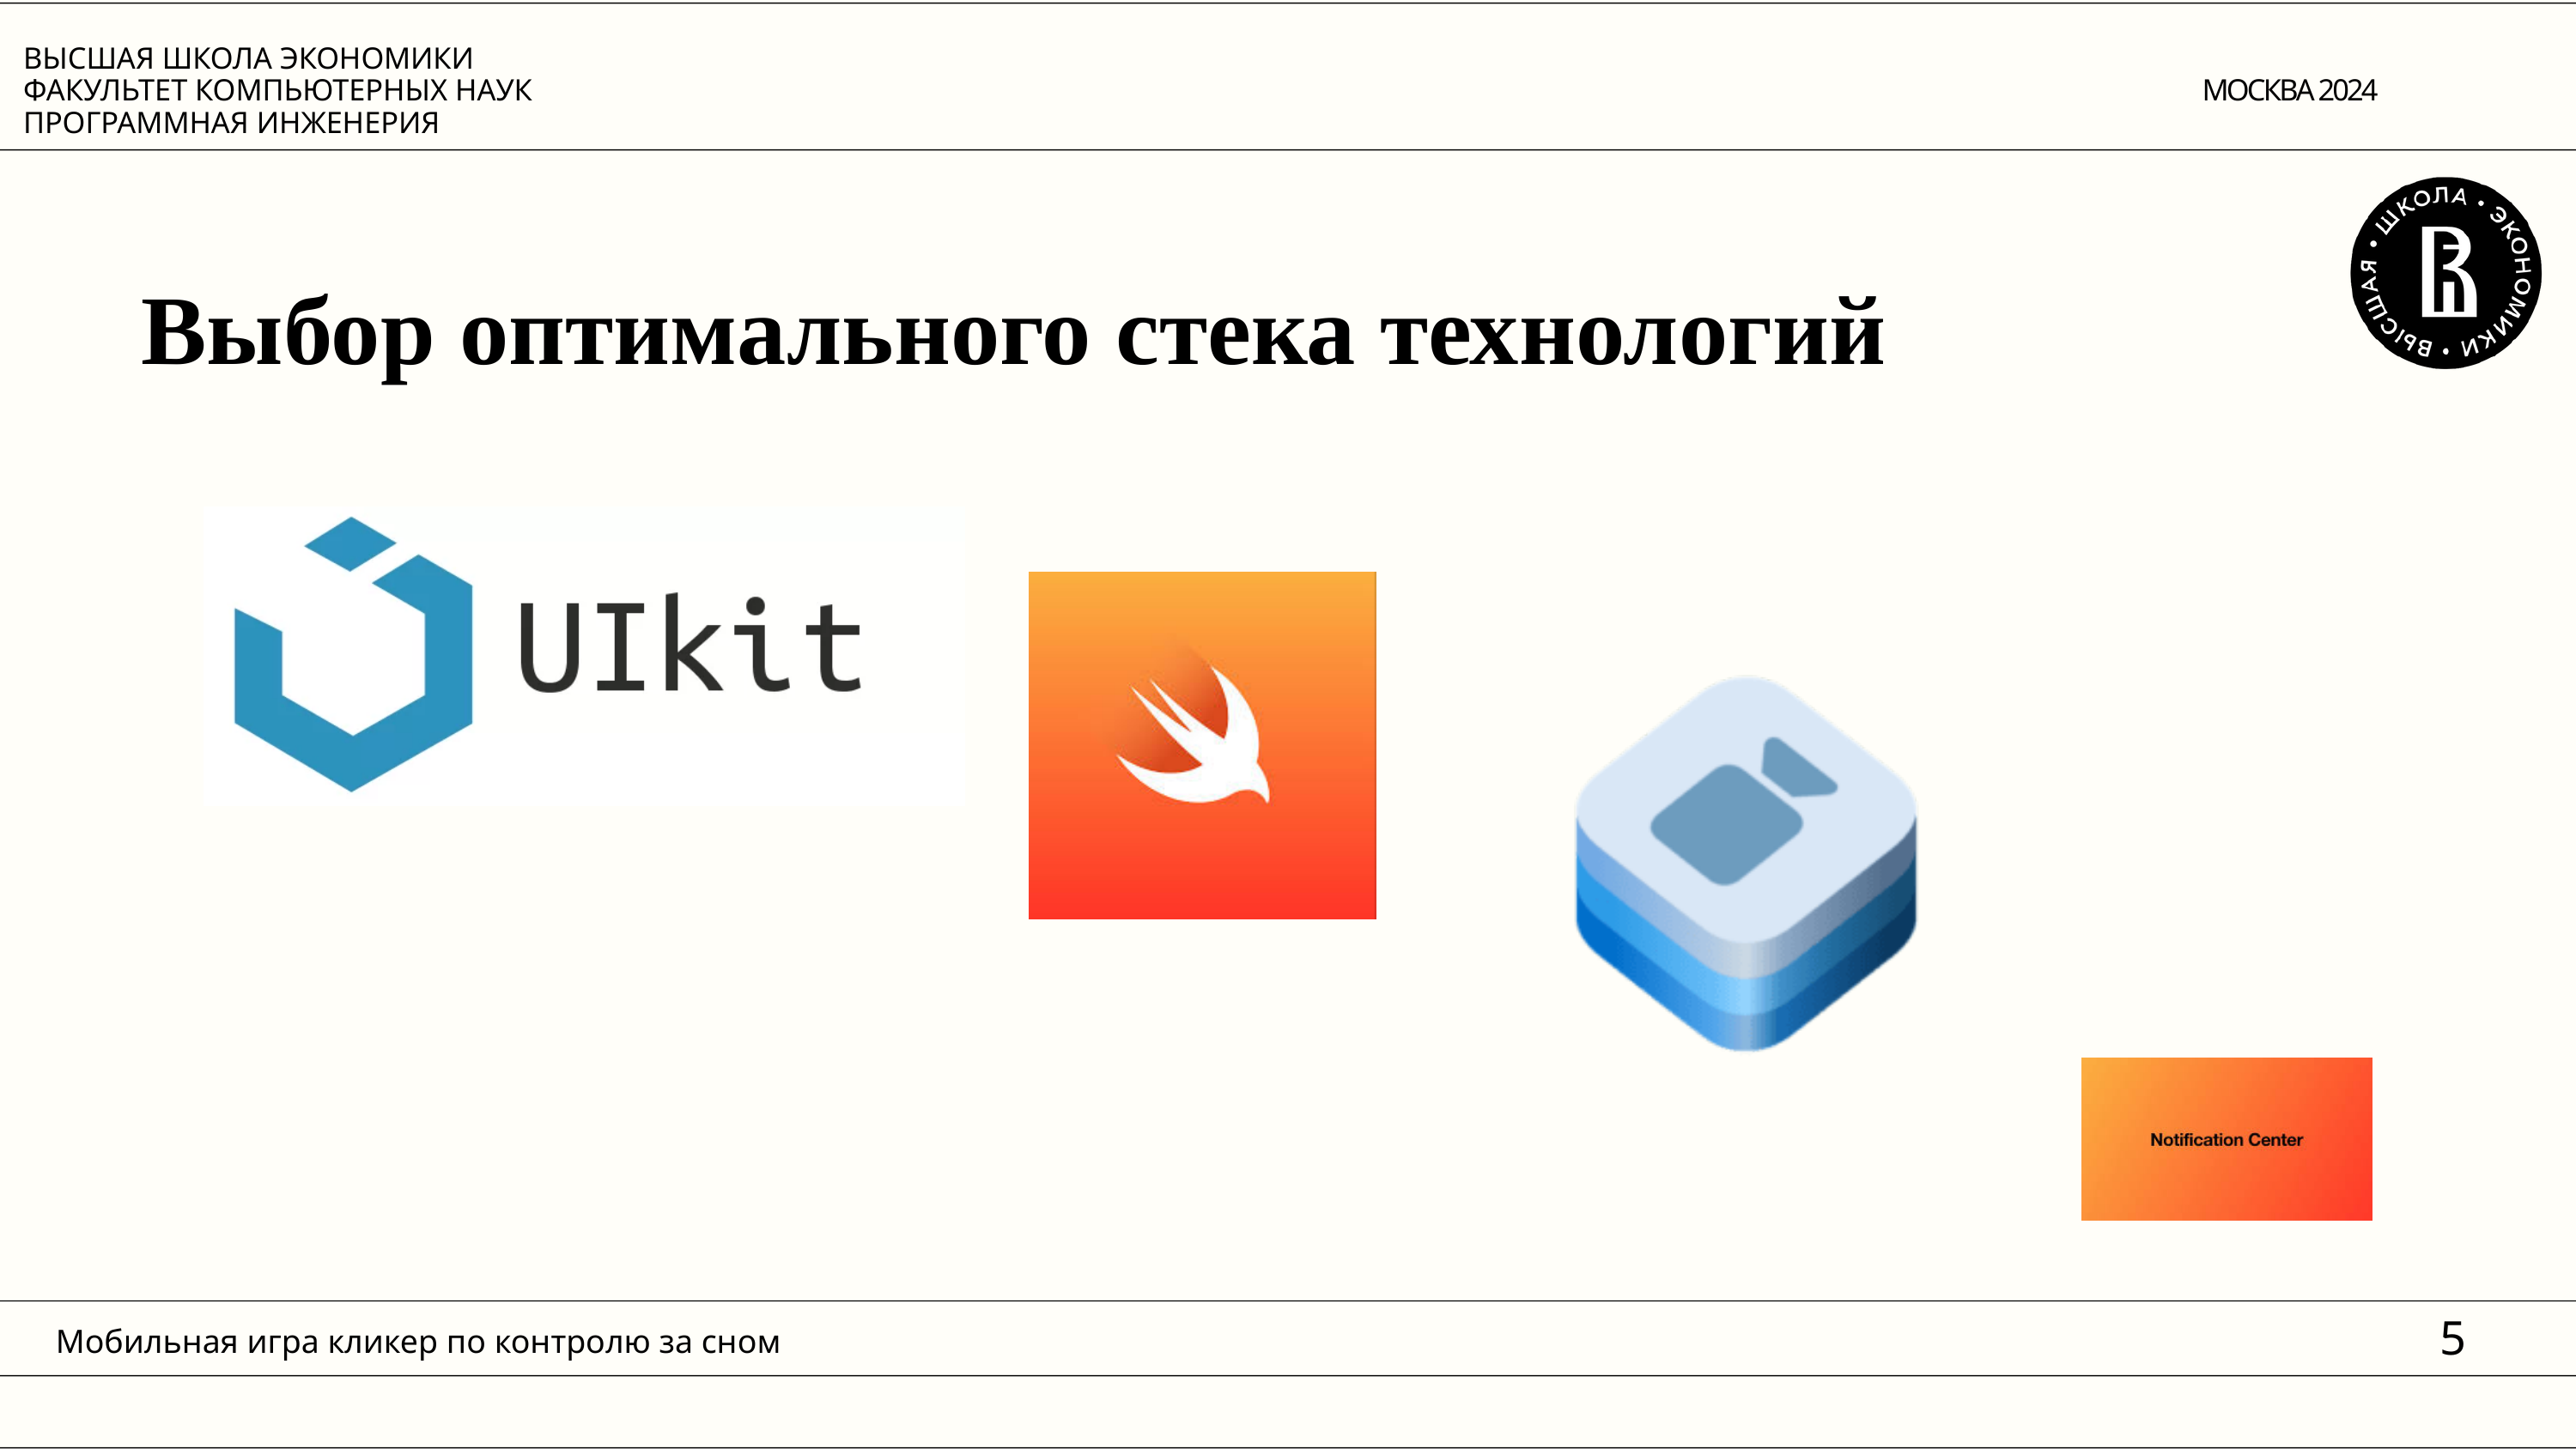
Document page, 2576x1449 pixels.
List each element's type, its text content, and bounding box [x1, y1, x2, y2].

picture [1029, 572, 1376, 919]
text_box МОСКВА 2024 [2200, 70, 2490, 107]
picture [1545, 664, 1948, 1067]
slide_number 5 [2434, 1312, 2476, 1449]
picture [204, 506, 965, 806]
picture [2081, 1057, 2372, 1221]
text_box Выбор оптимального стека технологий [139, 264, 1900, 505]
picture [2320, 150, 2576, 391]
text_box Мобильная игра кликер по контролю за сном [42, 1314, 951, 1405]
text_box ВЫСШАЯ ШКОЛА ЭКОНОМИКИ ФАКУЛЬТЕТ КОМПЬЮТЕРНЫХ НАУК ПРОГРАММНАЯ ИНЖЕНЕРИЯ [21, 42, 1355, 172]
